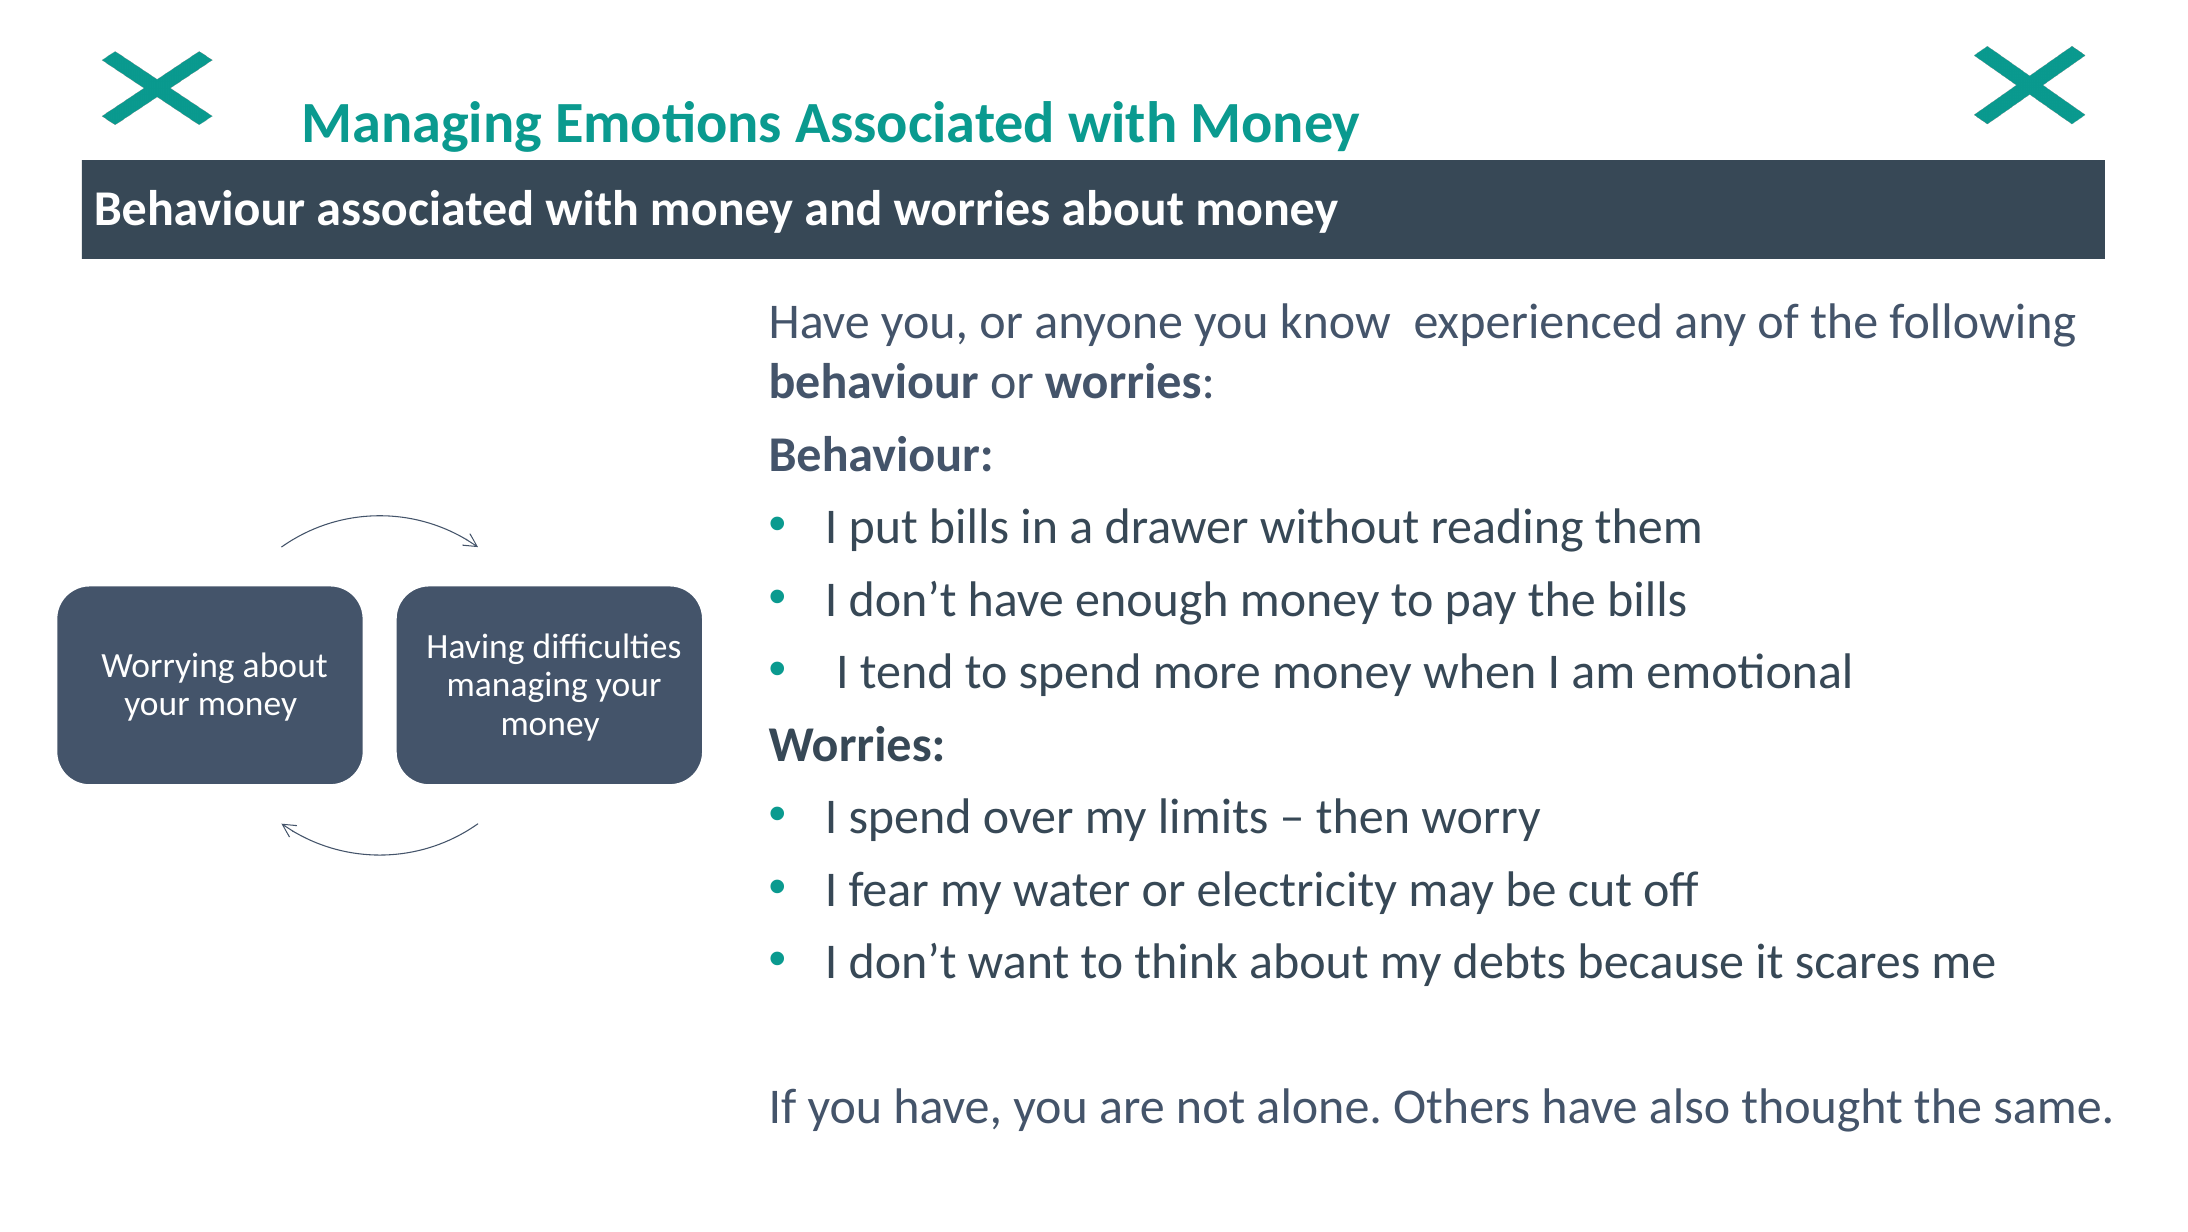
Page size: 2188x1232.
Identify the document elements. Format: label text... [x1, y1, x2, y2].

list Have you, or anyone you know experienced any of the following behaviour or worries: Behaviour: I put bills in a drawer without reading them I don’t have enough money to pay the bills I tend to spend more money when I am emotional Worries: I spend over my limits – then worry I fear my water or electricity may be cut off I don’t want to think about my debts because it scares me If you have, you are not alone. Others have also thought the same. [756, 281, 2132, 1222]
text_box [56, 328, 704, 1043]
picture [1954, 32, 2105, 138]
title Managing Emotions Associated with Money [290, 64, 1472, 160]
list Behaviour associated with money and worries about money [81, 160, 2105, 259]
picture [81, 38, 232, 138]
